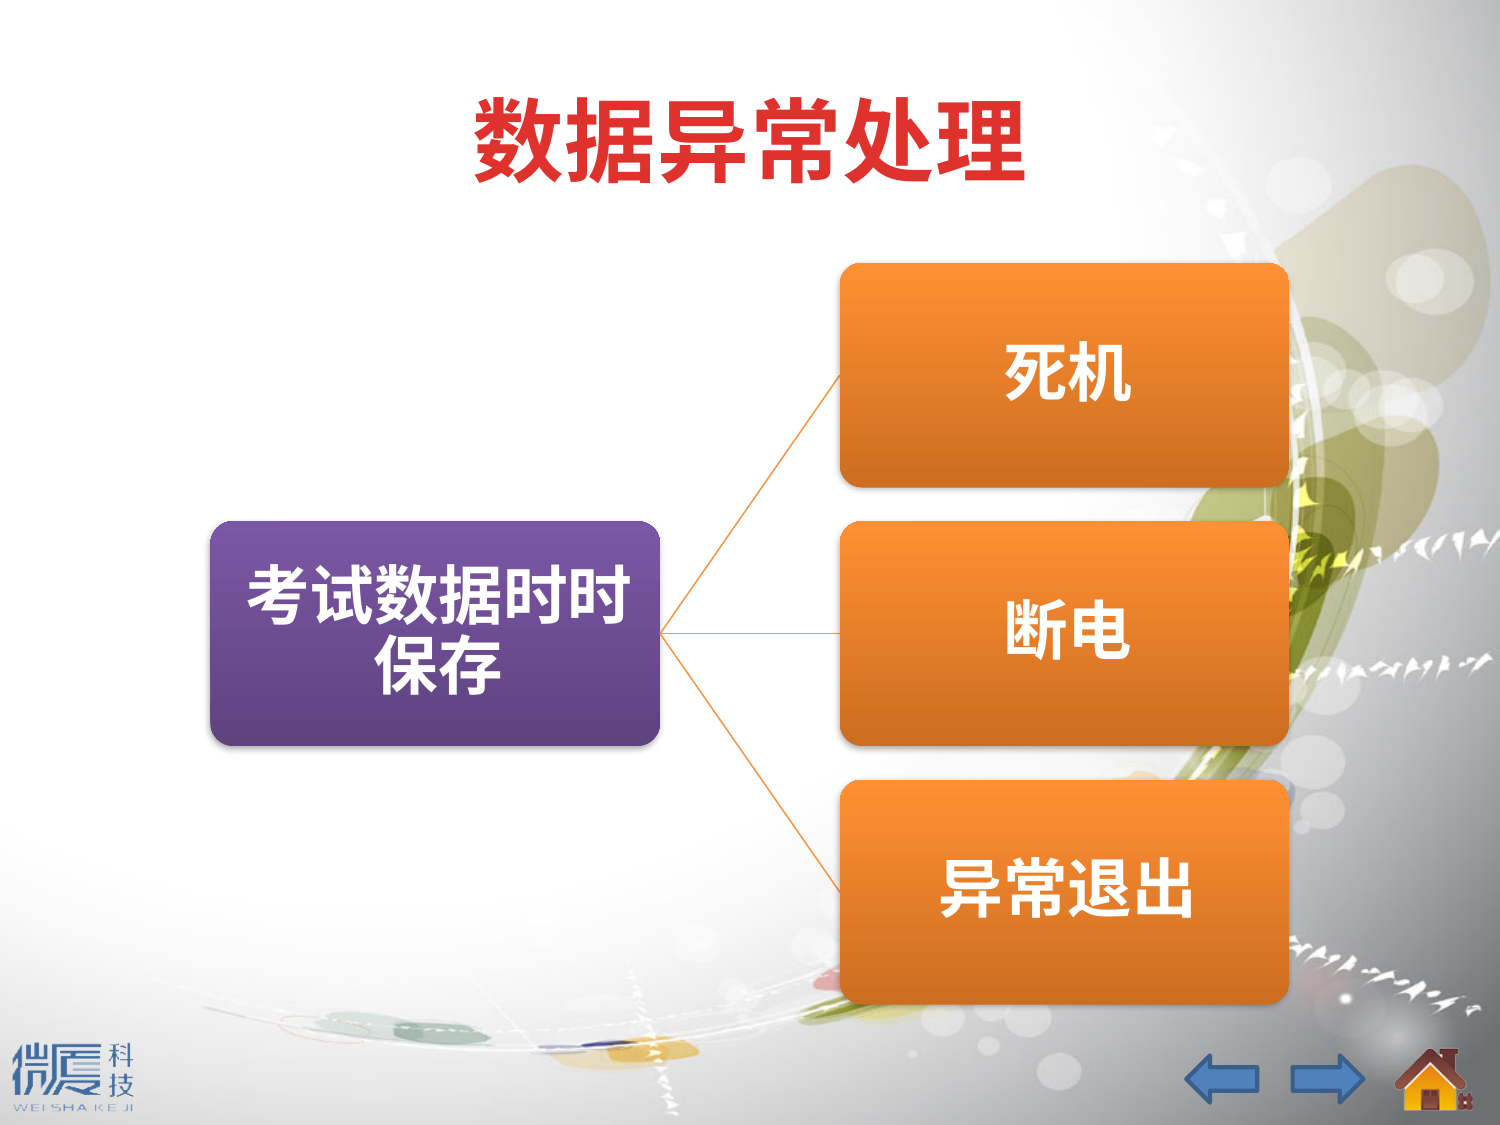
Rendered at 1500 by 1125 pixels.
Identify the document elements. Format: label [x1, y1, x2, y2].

list [74, 262, 1426, 1006]
text_box [1186, 1039, 1485, 1118]
picture [0, 0, 1500, 1125]
